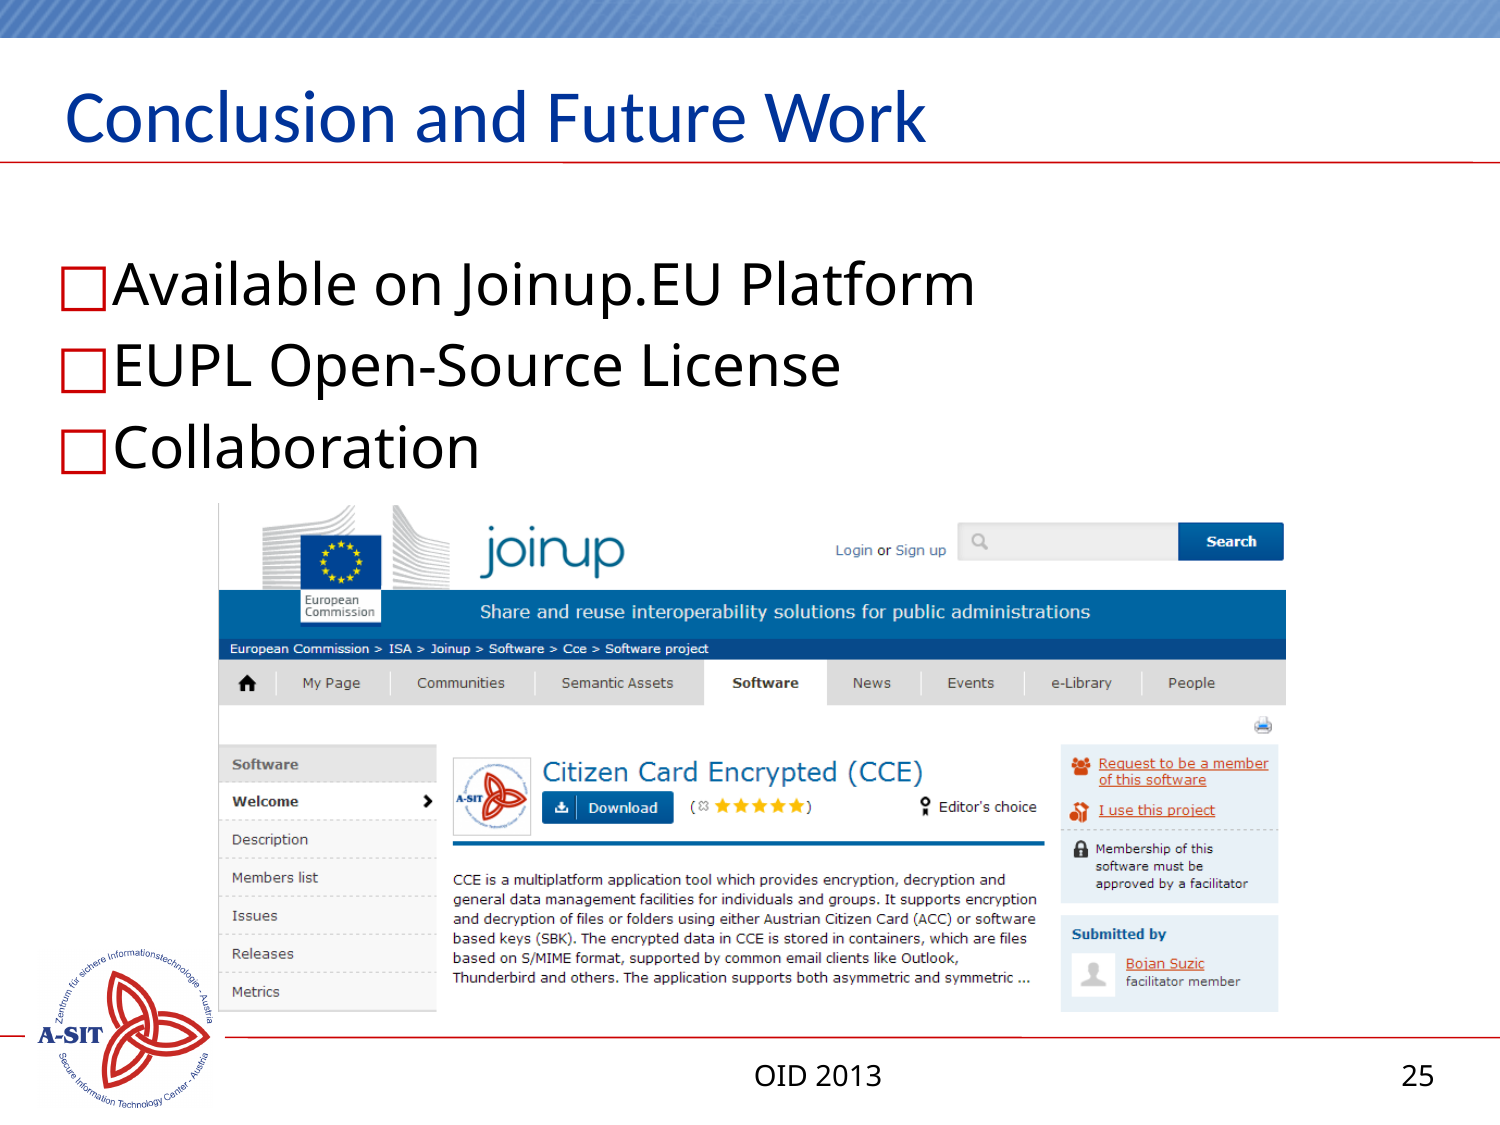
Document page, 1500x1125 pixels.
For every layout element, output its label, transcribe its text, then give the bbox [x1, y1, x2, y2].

footer OID 2013 [225, 1050, 1340, 1125]
list Available on Joinup.EU Platform EUPL Open-Source License Collaboration [41, 239, 1442, 974]
slide_number 25 [1340, 1050, 1450, 1125]
title Conclusion and Future Work [50, 50, 1450, 175]
picture [218, 503, 1286, 1013]
picture [0, 0, 1500, 38]
picture [37, 949, 213, 1108]
